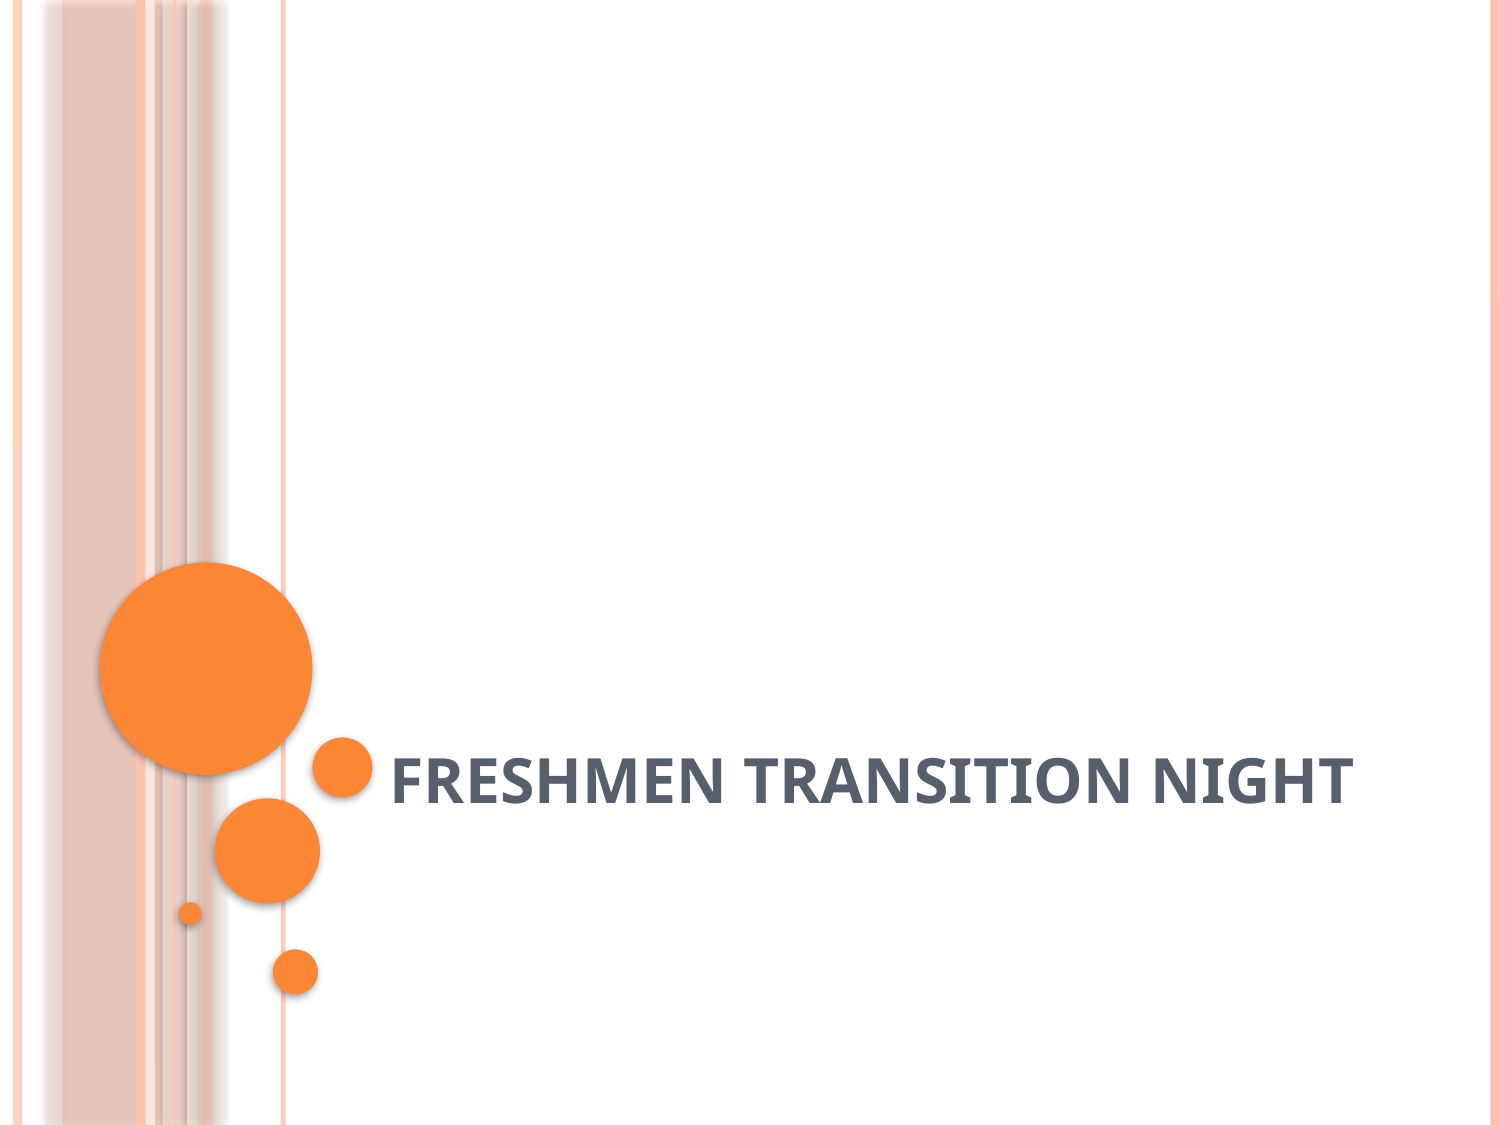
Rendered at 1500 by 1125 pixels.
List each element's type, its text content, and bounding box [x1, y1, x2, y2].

title Freshmen Transition Night [375, 512, 1388, 824]
